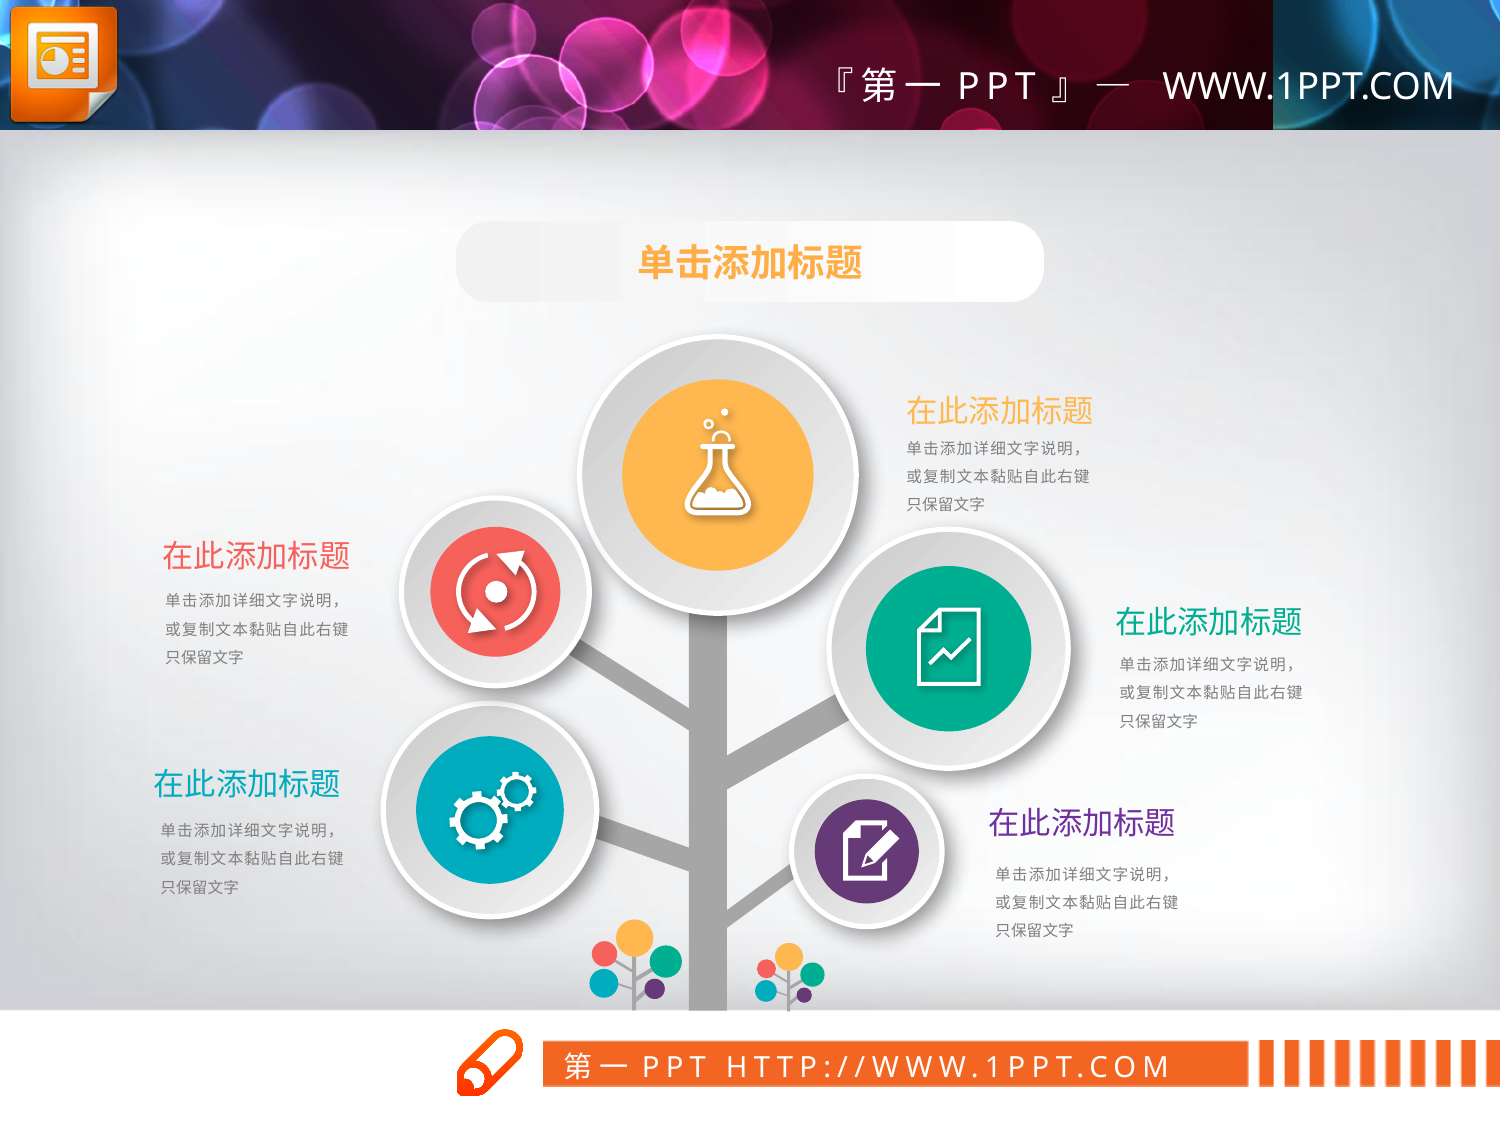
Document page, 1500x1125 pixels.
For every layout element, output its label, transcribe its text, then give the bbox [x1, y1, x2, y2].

text_box 单击添加详细文字说明，或复制文本黏贴自此右键只保留文字 [980, 847, 1193, 948]
picture [0, 0, 1500, 1012]
text_box 在此添加标题 [138, 756, 369, 809]
text_box 在此添加标题 [148, 529, 379, 582]
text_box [754, 942, 825, 1012]
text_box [791, 775, 943, 927]
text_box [828, 528, 1069, 769]
text_box 在此添加标题 [891, 384, 1123, 437]
text_box 单击添加详细文字说明，或复制文本黏贴自此右键只保留文字 [145, 804, 359, 904]
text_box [382, 703, 597, 917]
picture [543, 1040, 1500, 1087]
text_box 单击添加标题 [456, 221, 1044, 303]
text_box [589, 919, 683, 1011]
text_box 在此添加标题 [1100, 594, 1331, 647]
text_box 在此添加标题 [973, 796, 1205, 849]
text_box 单击添加详细文字说明，或复制文本黏贴自此右键只保留文字 [891, 421, 1105, 521]
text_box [401, 497, 590, 687]
text_box 单击添加详细文字说明，或复制文本黏贴自此右键只保留文字 [1104, 638, 1317, 738]
text_box 单击添加详细文字说明，或复制文本黏贴自此右键只保留文字 [150, 574, 363, 674]
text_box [579, 336, 857, 614]
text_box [535, 621, 882, 1011]
